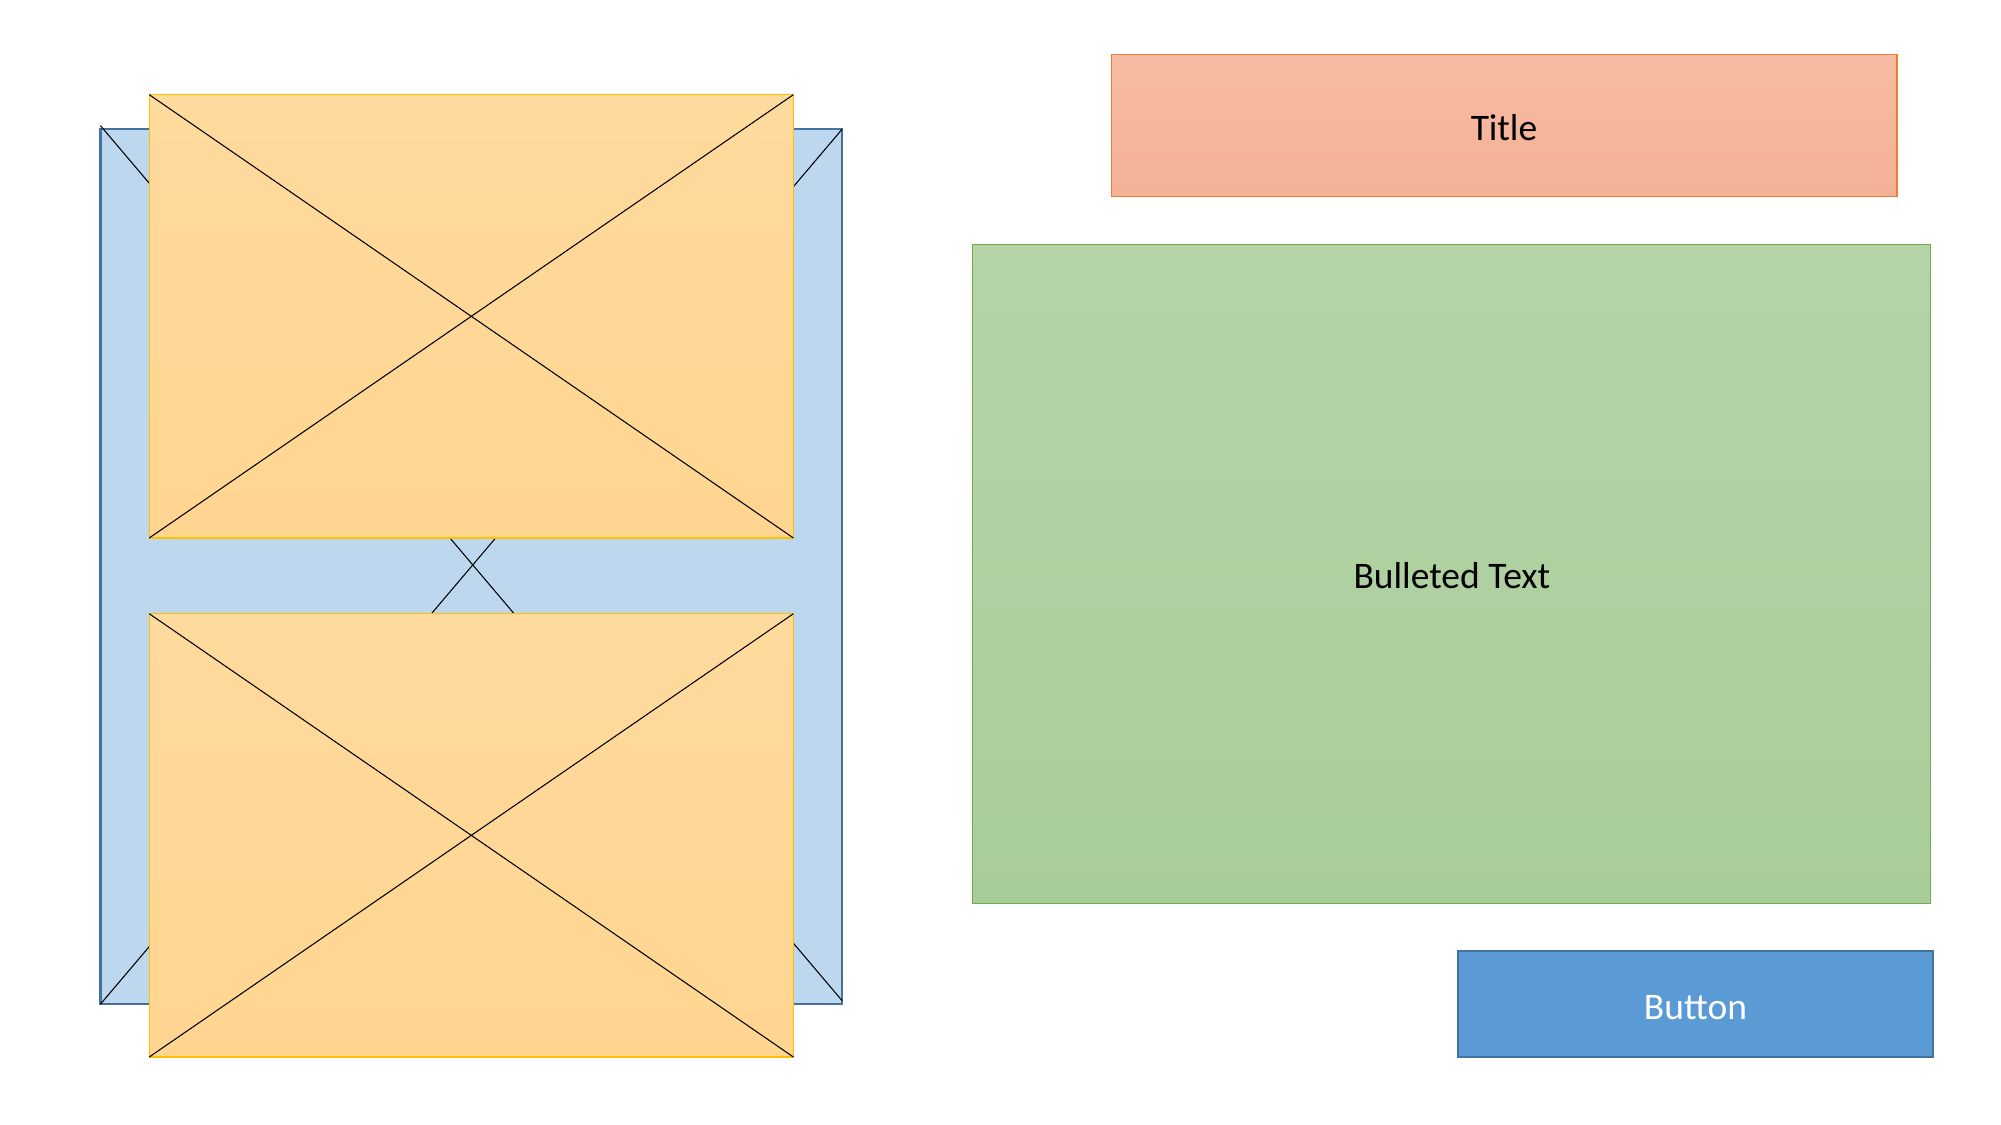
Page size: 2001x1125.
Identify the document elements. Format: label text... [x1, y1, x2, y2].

text_box Bulleted Text [972, 244, 1931, 904]
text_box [794, 125, 843, 129]
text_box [149, 613, 794, 1058]
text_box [100, 129, 843, 1005]
text_box Button [1457, 950, 1934, 1058]
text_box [149, 94, 794, 539]
text_box Title [1111, 54, 1898, 197]
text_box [100, 125, 149, 129]
